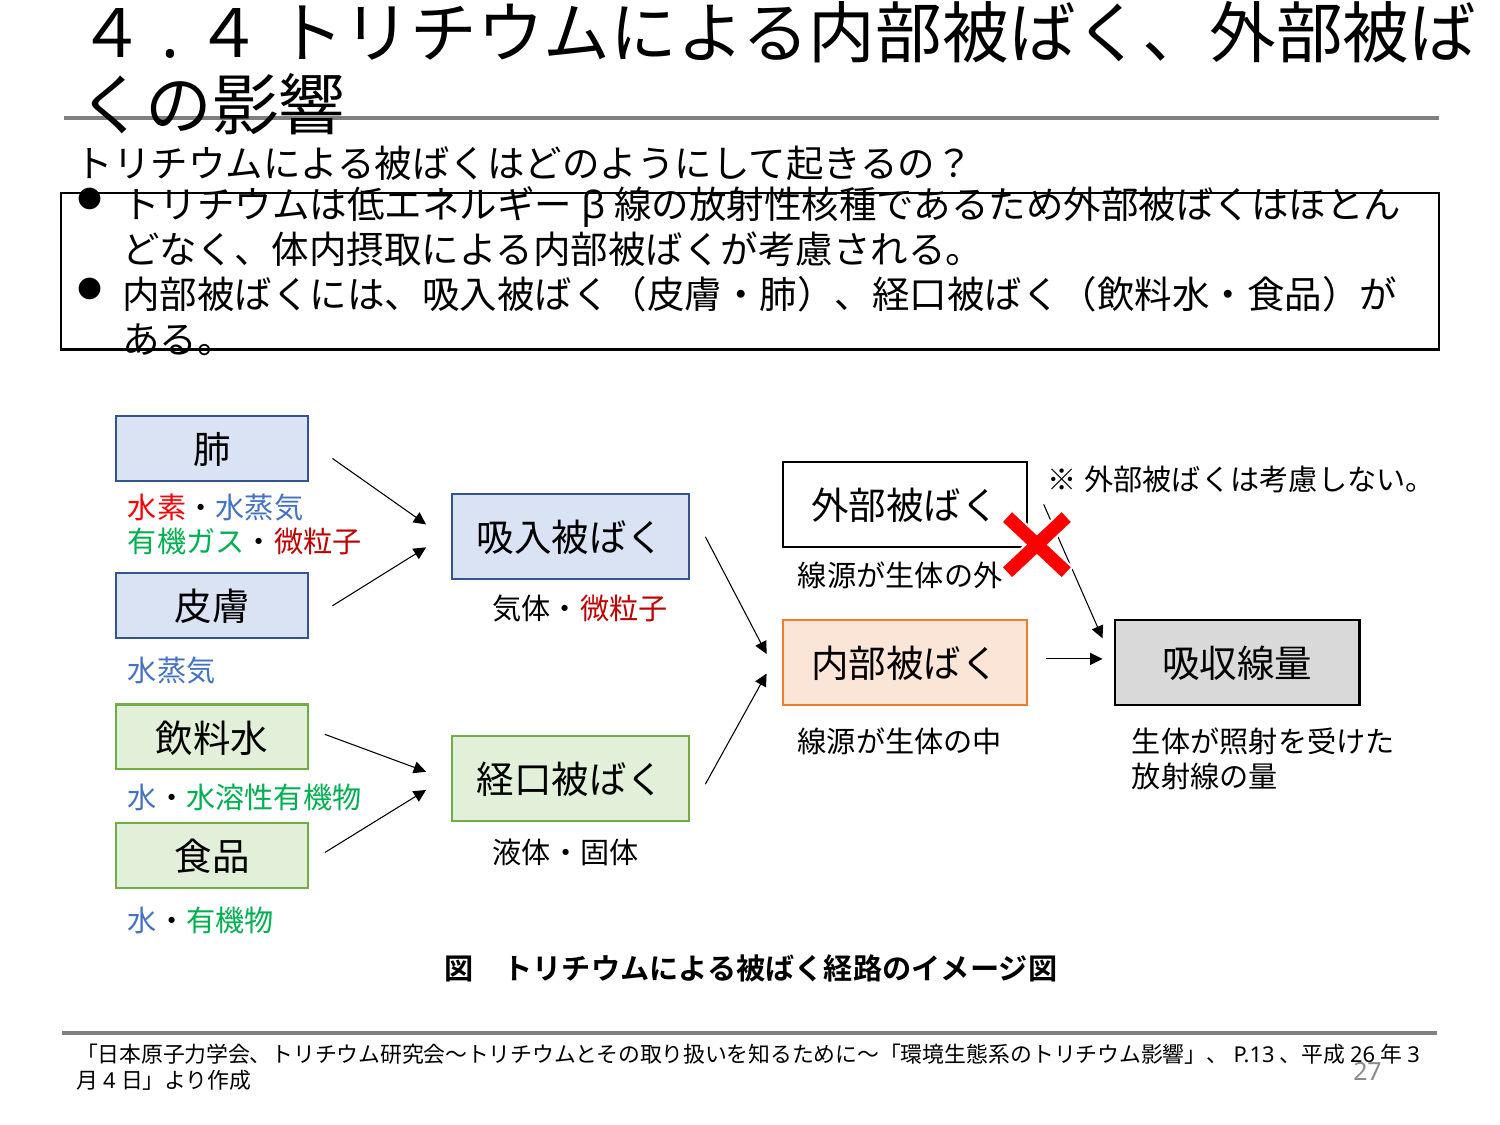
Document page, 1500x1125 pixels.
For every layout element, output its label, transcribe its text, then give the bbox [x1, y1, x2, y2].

text_box 図 トリチウムによる被ばく経路のイメージ図 [402, 946, 1100, 993]
text_box トリチウムによる被ばくはどのようにして起きるの？ [60, 132, 1440, 192]
text_box 「日本原子力学会、トリチウム研究会～トリチウムとその取り扱いを知るために～「環境生態系のトリチウム影響」、P.13、平成26年3月4日」より作成 [61, 1033, 1461, 1101]
text_box トリチウムは低エネルギーβ線の放射性核種であるため外部被ばくはほとんどなく、体内摂取による内部被ばくが考慮される。 内部被ばくには、吸入被ばく（皮膚・肺）、経口被ばく（飲料水・食品）がある。 [60, 192, 1440, 351]
title ４.４ トリチウムによる内部被ばく、外部被ばくの影響 [63, 28, 1500, 116]
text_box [113, 415, 1442, 946]
text_box 27 [1059, 1042, 1397, 1103]
